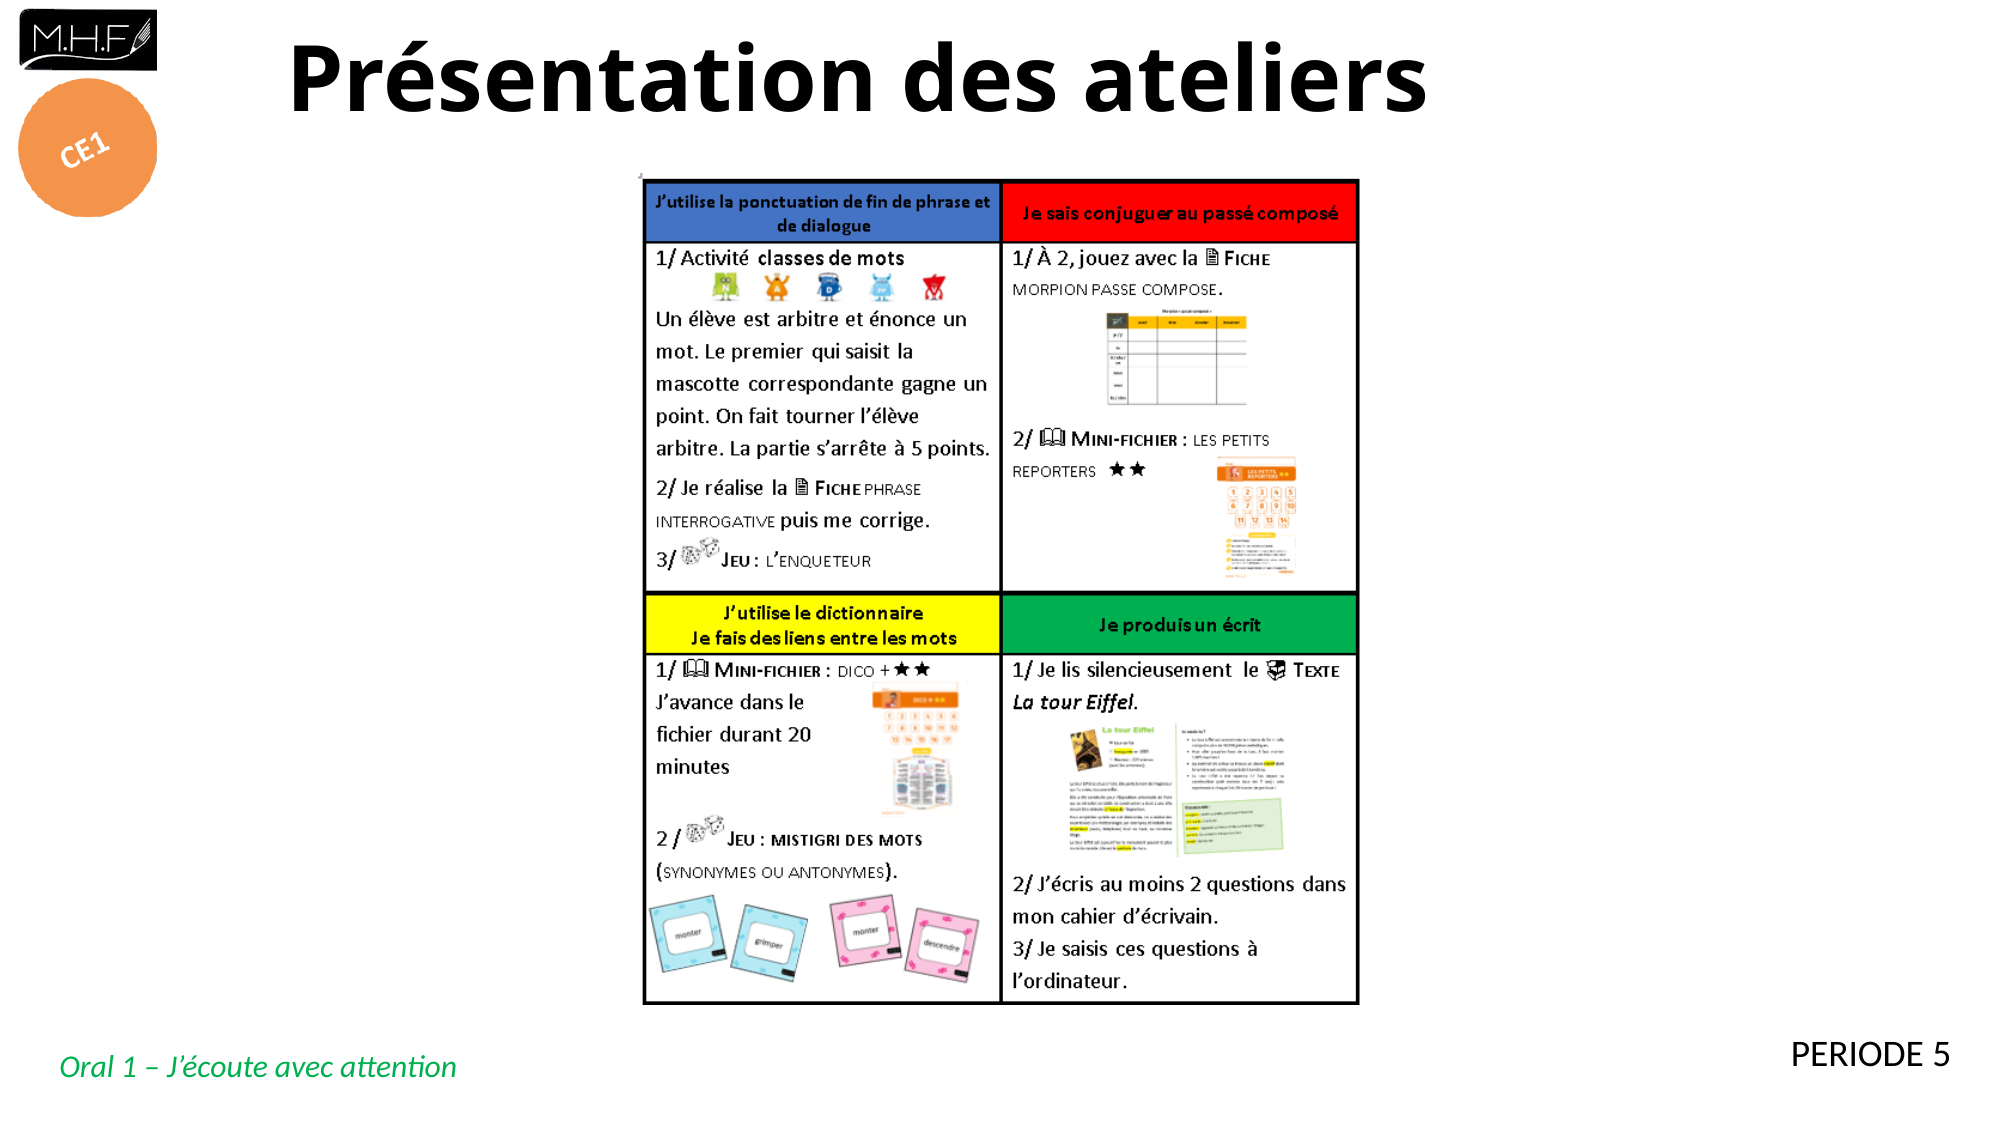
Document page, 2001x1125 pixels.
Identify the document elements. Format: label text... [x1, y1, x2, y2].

text_box Oral 1 – J’écoute avec attention [44, 1038, 1346, 1092]
picture [18, 78, 157, 218]
text_box PERIODE 5 [1362, 1021, 1967, 1082]
picture [16, 7, 157, 74]
picture [638, 173, 1362, 1005]
title Présentation des ateliers [271, 7, 1818, 156]
